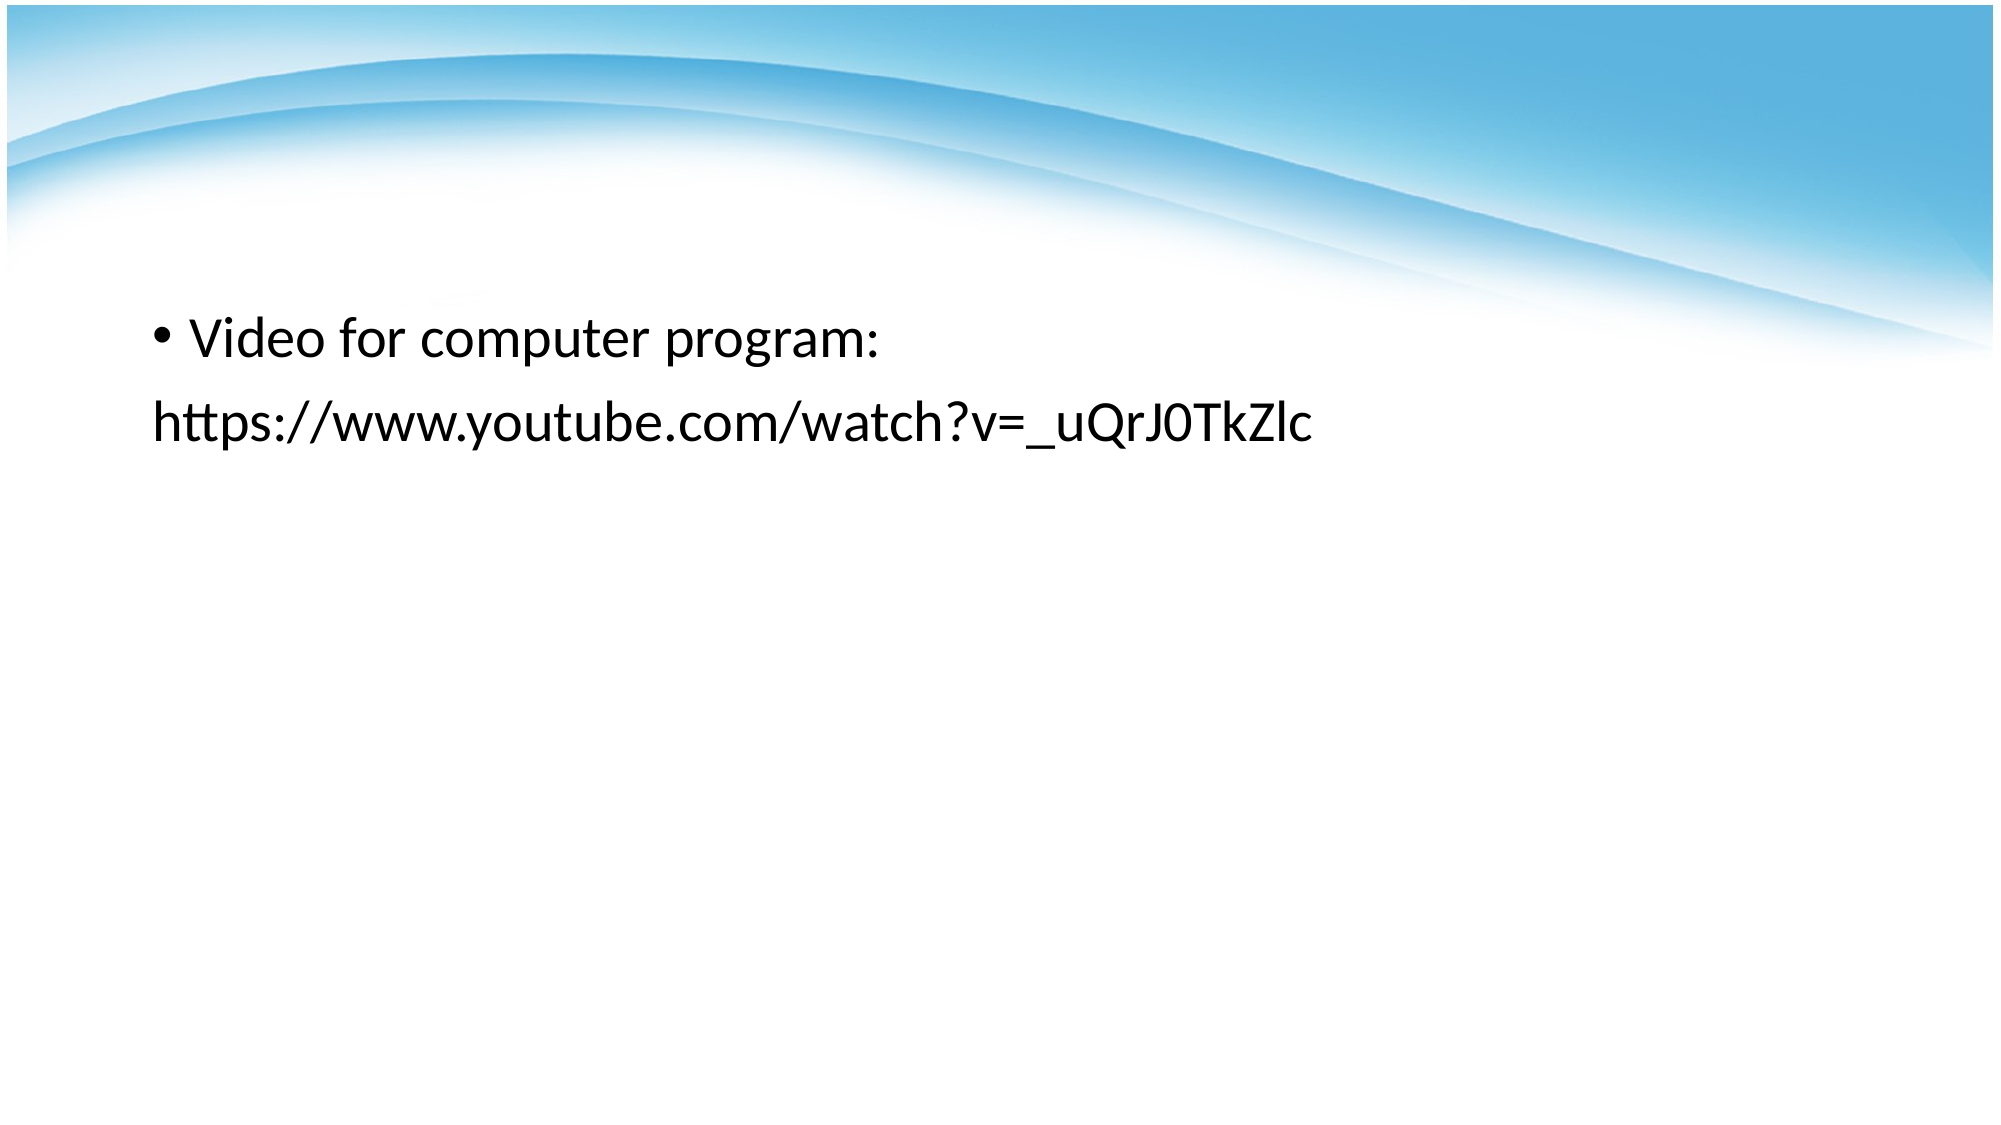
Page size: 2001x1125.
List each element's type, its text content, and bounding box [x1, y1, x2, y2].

list Video for computer program: https://www.youtube.com/watch?v=_uQrJ0TkZlc [137, 299, 1863, 1014]
picture [0, 0, 2001, 1125]
